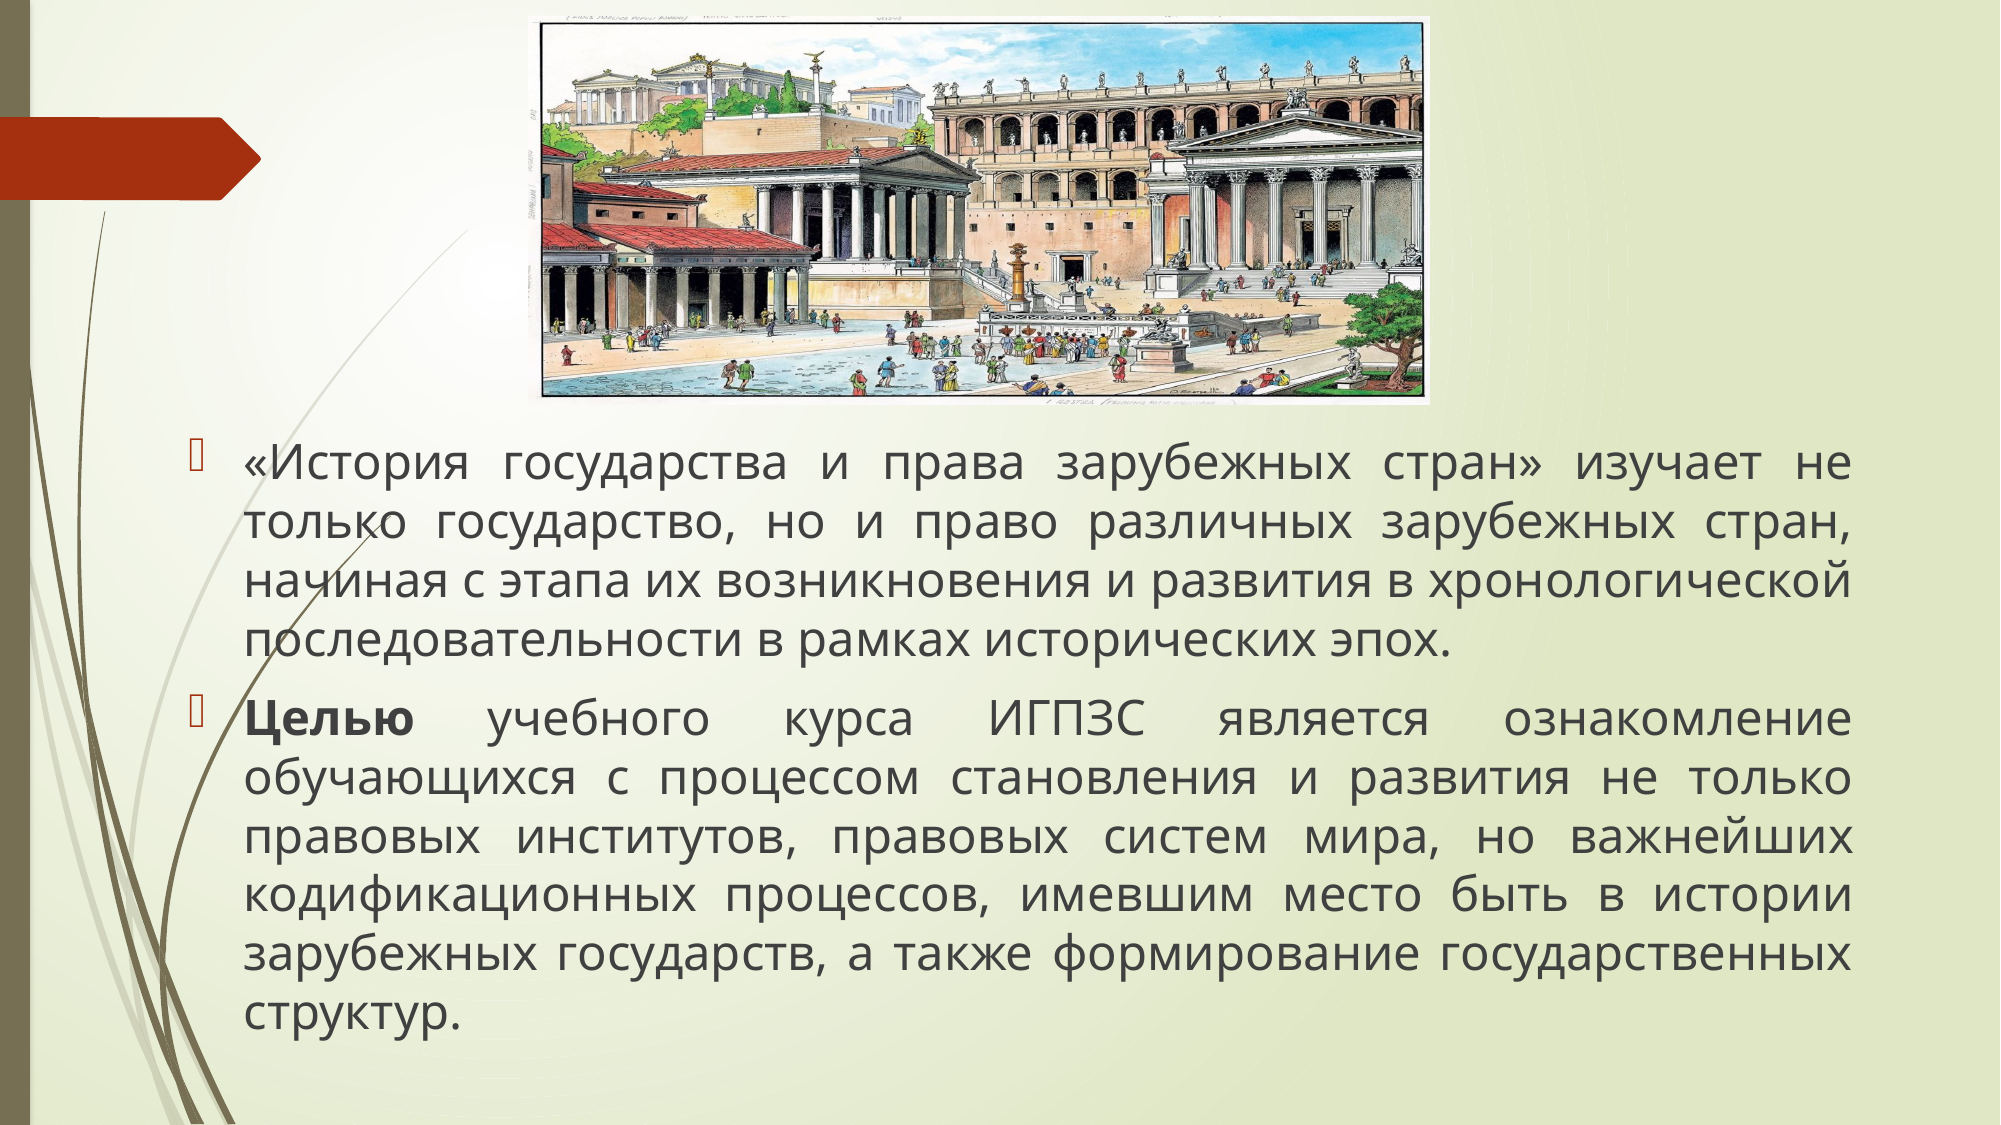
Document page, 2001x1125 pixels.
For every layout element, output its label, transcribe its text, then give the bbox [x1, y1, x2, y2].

list «История государства и права зарубежных стран» изучает не только государство, но и право различных зарубежных стран, начиная с этапа их возникновения и развития в хронологической последовательности в рамках исторических эпох. Целью учебного курса ИГПЗС является ознакомление обучающихся с процессом становления и развития не только правовых институтов, правовых систем мира, но важнейших кодификационных процессов, имевшим место быть в истории зарубежных государств, а также формирование государственных структур. [173, 423, 1870, 1055]
picture [527, 16, 1431, 406]
